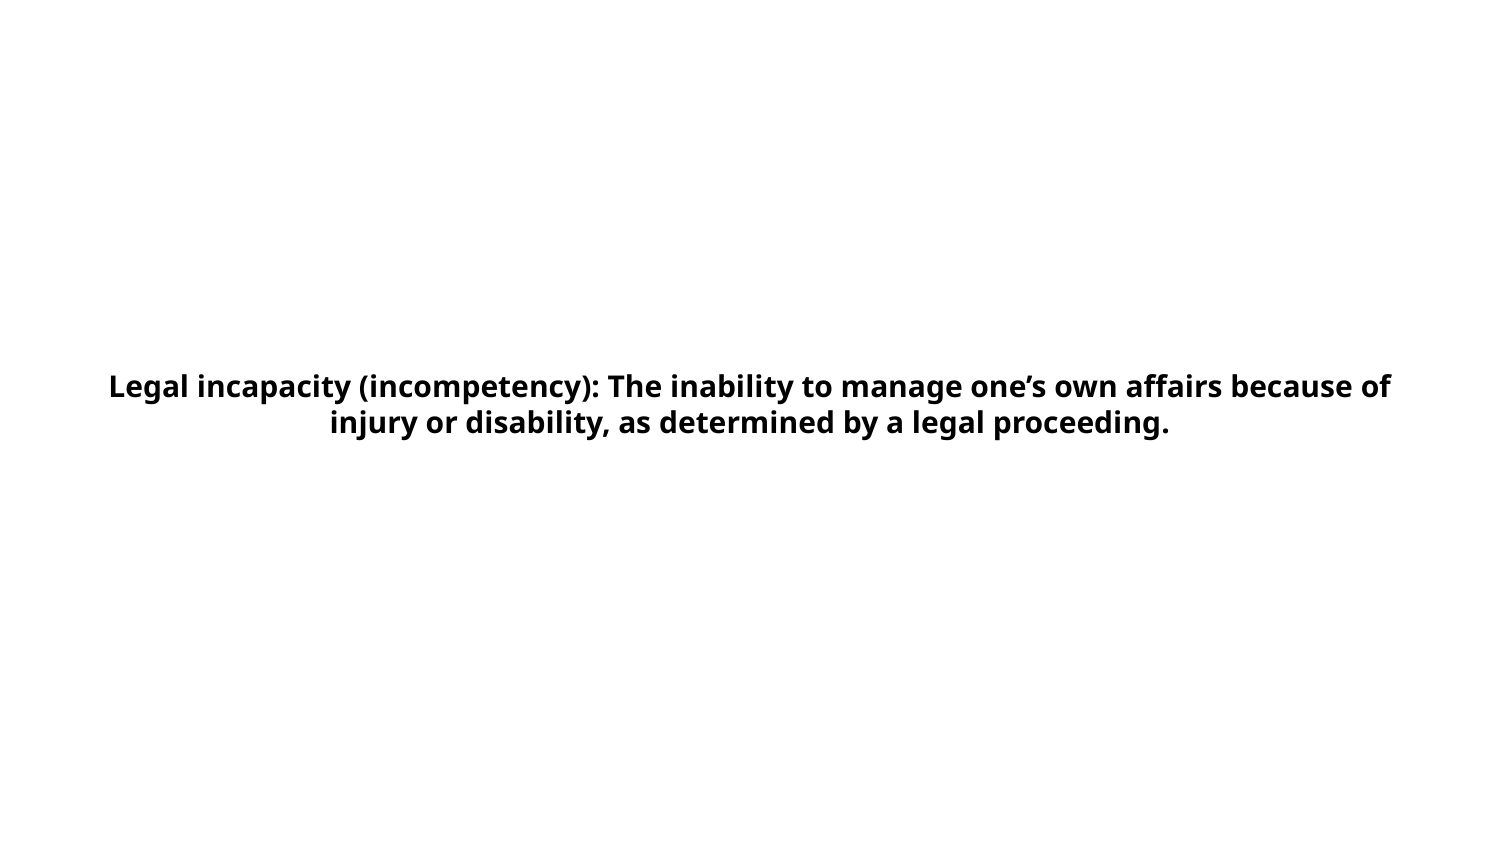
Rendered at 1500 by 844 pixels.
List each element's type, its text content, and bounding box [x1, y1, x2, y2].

title Legal incapacity (incompetency): The inability to manage one’s own affairs because of injury or disability, as determined by a legal proceeding. [51, 352, 1449, 491]
